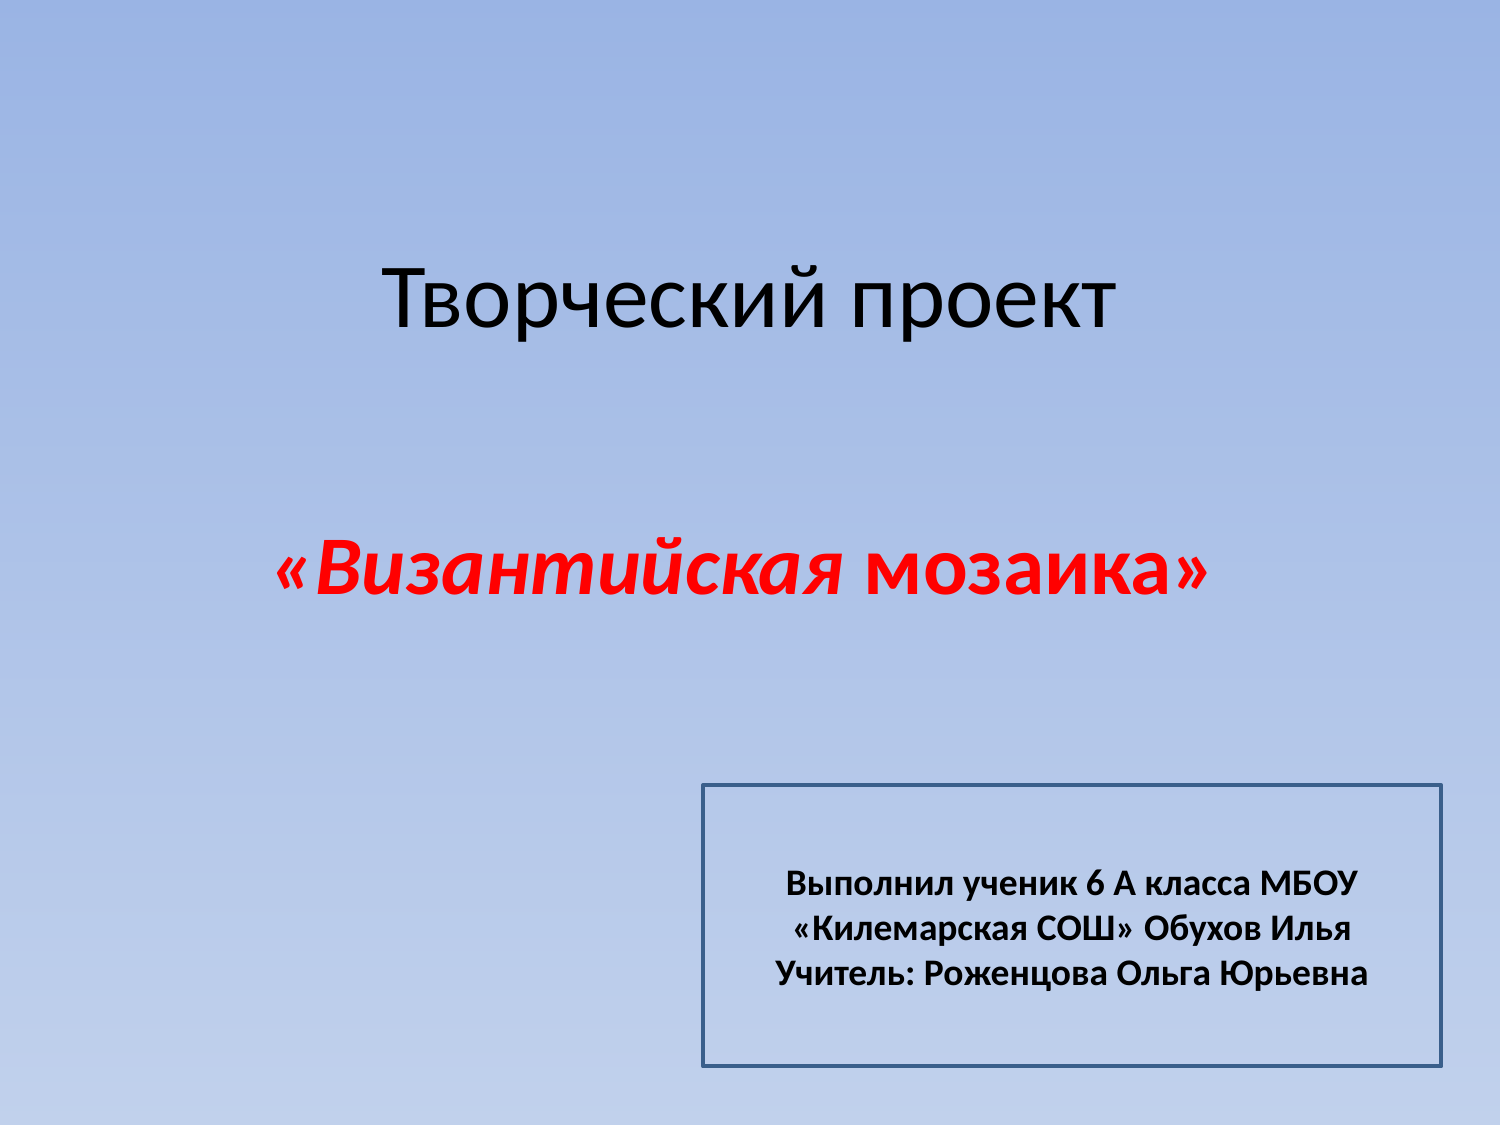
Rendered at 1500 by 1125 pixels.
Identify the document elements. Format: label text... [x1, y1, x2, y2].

subtitle «Византийская мозаика» [218, 503, 1269, 791]
text_box Выполнил ученик 6 А класса МБОУ «Килемарская СОШ» Обухов Илья Учитель: Роженцова Ольга Юрьевна [701, 783, 1443, 1068]
title Творческий проект [147, 208, 1353, 374]
